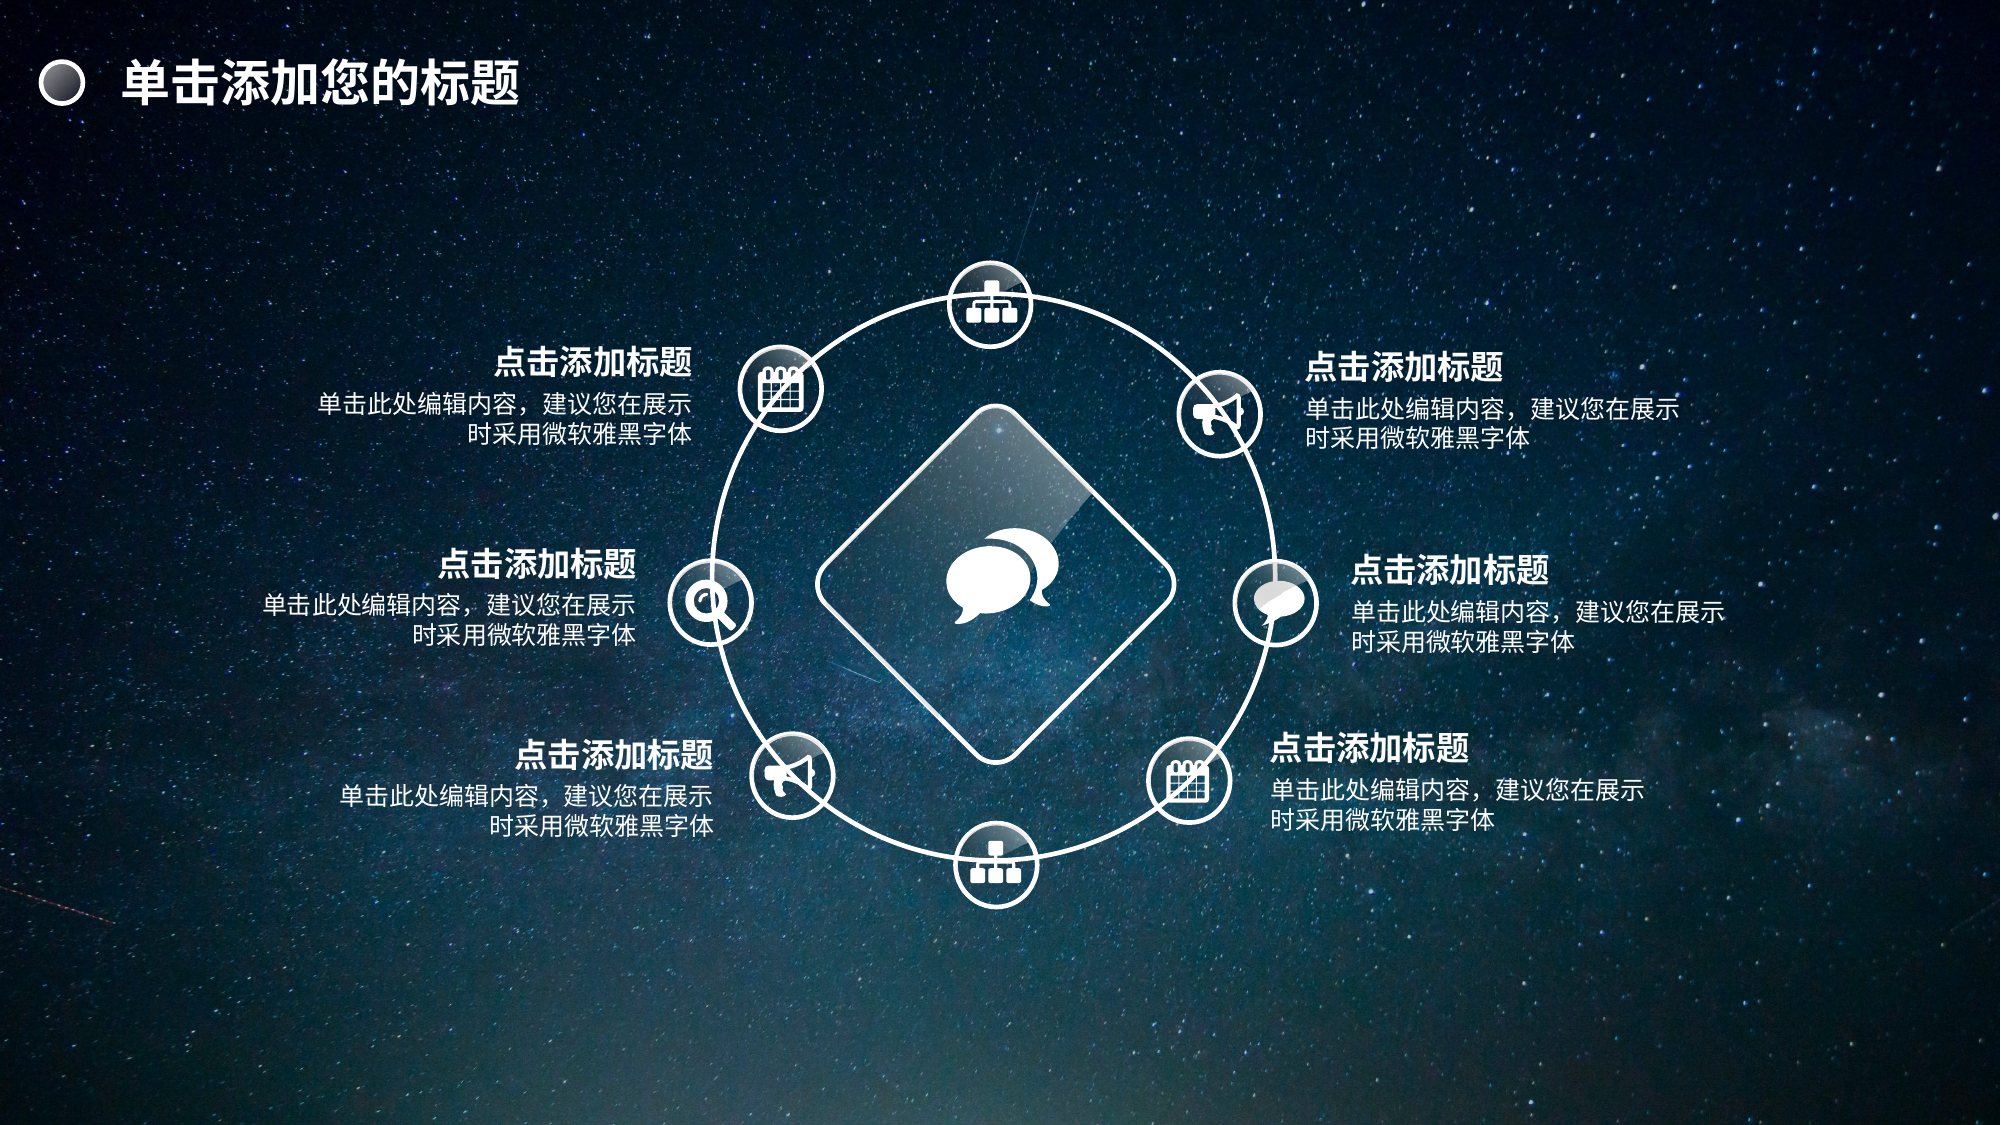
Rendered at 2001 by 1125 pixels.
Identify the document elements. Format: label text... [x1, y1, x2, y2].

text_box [1148, 738, 1231, 823]
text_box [669, 560, 752, 645]
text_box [944, 526, 1061, 625]
text_box 点击添加标题 [372, 341, 693, 382]
text_box 单击此处编辑内容，建议您在展示时采用微软雅黑字体 [254, 589, 638, 650]
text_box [739, 346, 822, 431]
text_box 单击此处编辑内容，建议您在展示时采用微软雅黑字体 [1270, 774, 1654, 835]
text_box 点击添加标题 [393, 733, 715, 774]
text_box 点击添加标题 [1269, 727, 1591, 768]
text_box 单击添加您的标题 [105, 43, 801, 119]
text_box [949, 262, 1032, 347]
text_box 单击此处编辑内容，建议您在展示时采用微软雅黑字体 [1305, 393, 1689, 454]
picture [0, 0, 2000, 1125]
text_box 单击此处编辑内容，建议您在展示时采用微软雅黑字体 [1350, 596, 1734, 657]
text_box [1234, 561, 1317, 646]
text_box 点击添加标题 [316, 542, 638, 583]
text_box 单击此处编辑内容，建议您在展示时采用微软雅黑字体 [310, 388, 693, 449]
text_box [955, 823, 1038, 908]
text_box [1178, 372, 1261, 457]
text_box 单击此处编辑内容，建议您在展示时采用微软雅黑字体 [331, 780, 714, 841]
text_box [861, 450, 1131, 719]
text_box 点击添加标题 [1304, 346, 1626, 387]
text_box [751, 733, 834, 818]
text_box 点击添加标题 [1350, 549, 1671, 590]
text_box [711, 295, 1276, 859]
